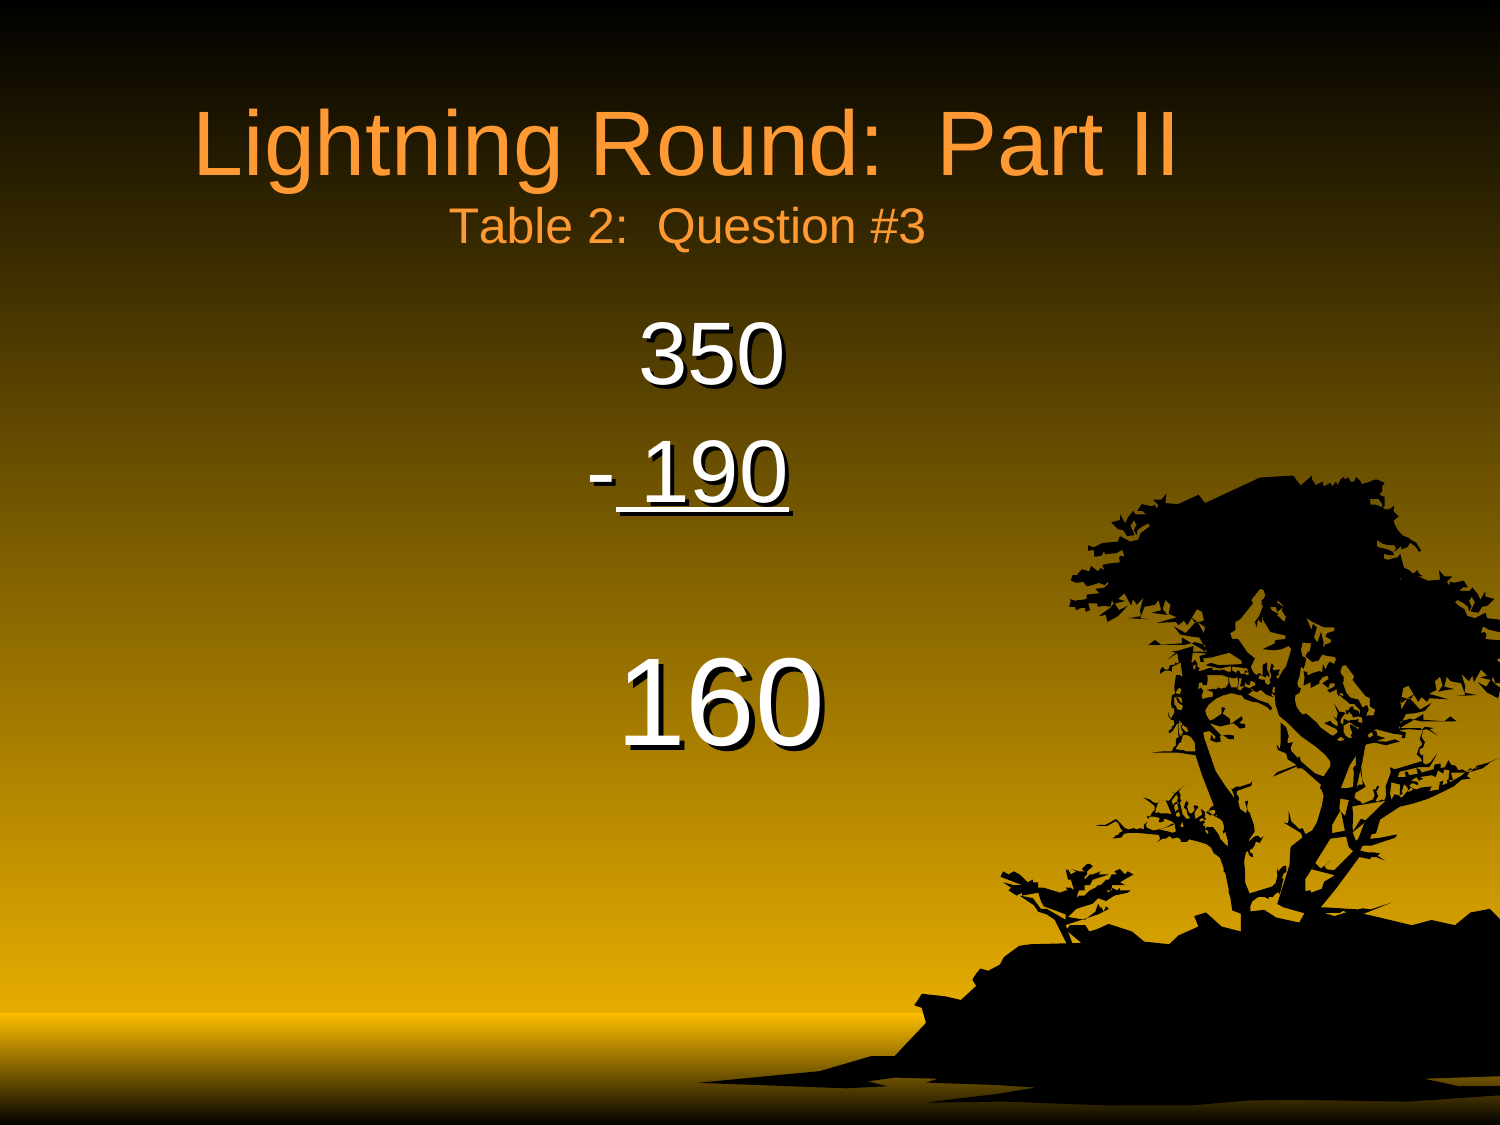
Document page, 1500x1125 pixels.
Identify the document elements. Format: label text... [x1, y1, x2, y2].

text_box 160 [525, 600, 875, 781]
list 350 - 190 [50, 299, 1325, 650]
title Lightning Round: Part II Table 2: Question #3 [50, 74, 1325, 263]
